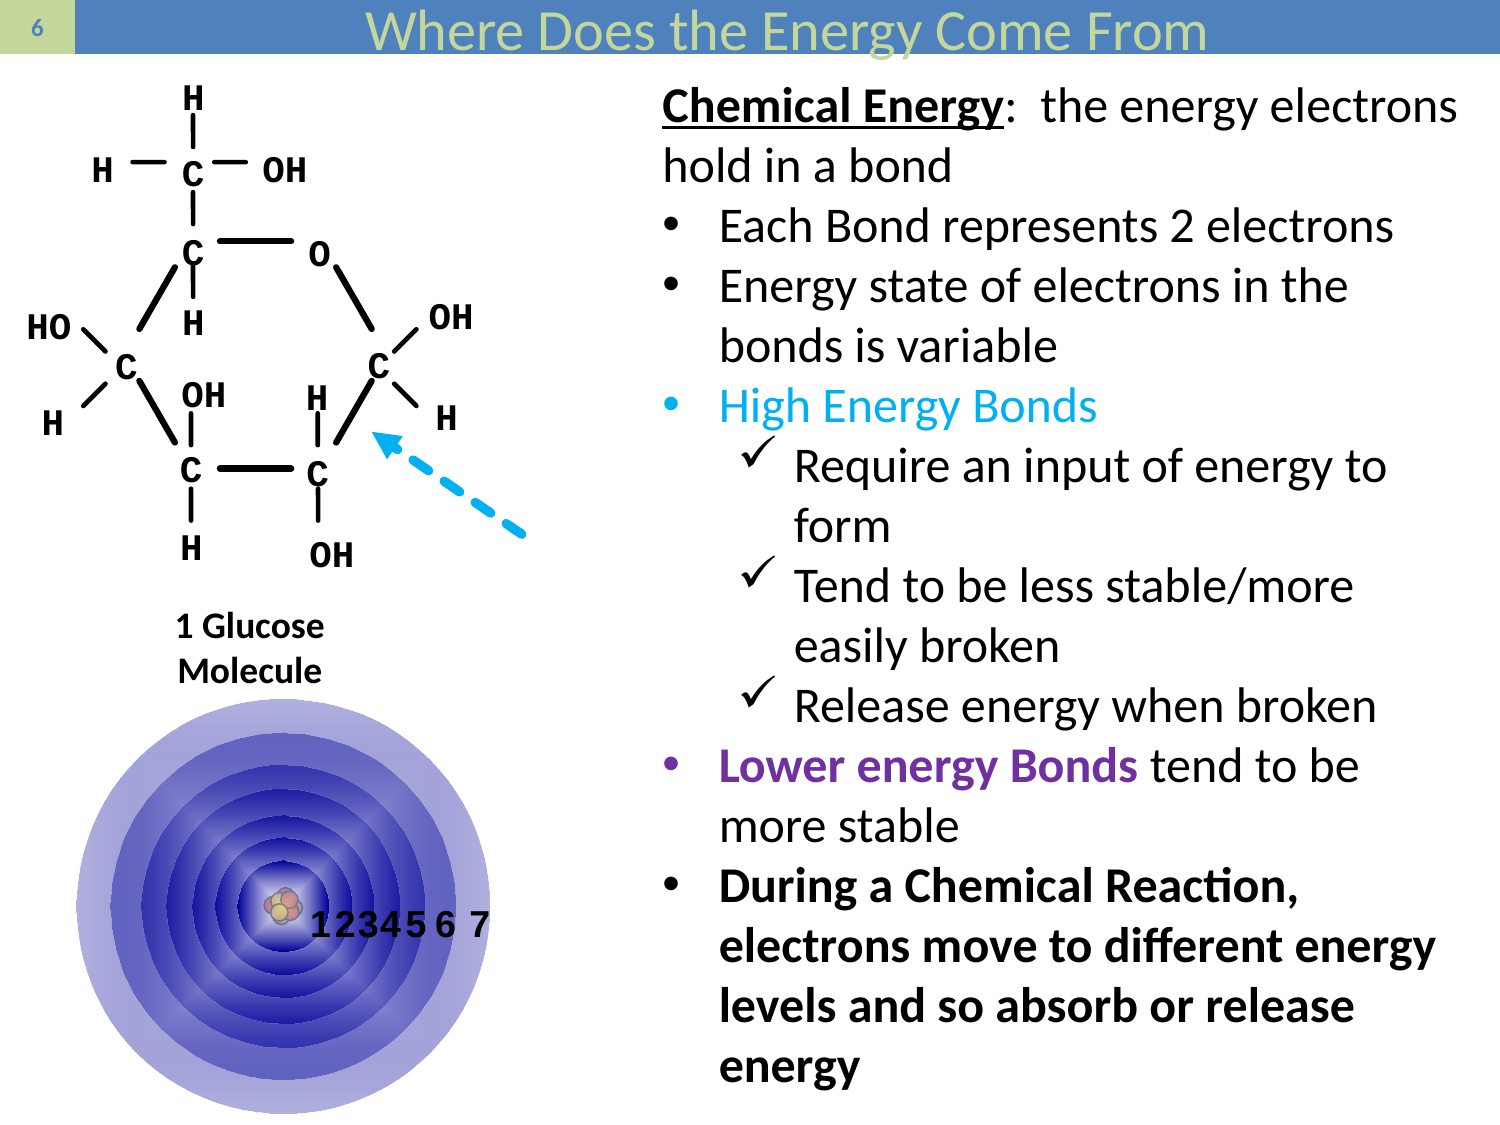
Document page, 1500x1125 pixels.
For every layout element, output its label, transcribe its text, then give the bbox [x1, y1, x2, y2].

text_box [371, 431, 523, 535]
title Where Does the Energy Come From [75, 0, 1500, 54]
text_box 1 Glucose Molecule [83, 593, 417, 697]
text_box Chemical Energy: the energy electrons hold in a bond Each Bond represents 2 electrons Energy state of electrons in the bonds is variable High Energy Bonds Require an input of energy to form Tend to be less stable/more easily broken Release energy when broken Lower energy Bonds tend to be more stable During a Chemical Reaction, electrons move to different energy levels and so absorb or release energy [647, 65, 1487, 1101]
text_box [76, 698, 490, 1114]
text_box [0, 65, 513, 584]
